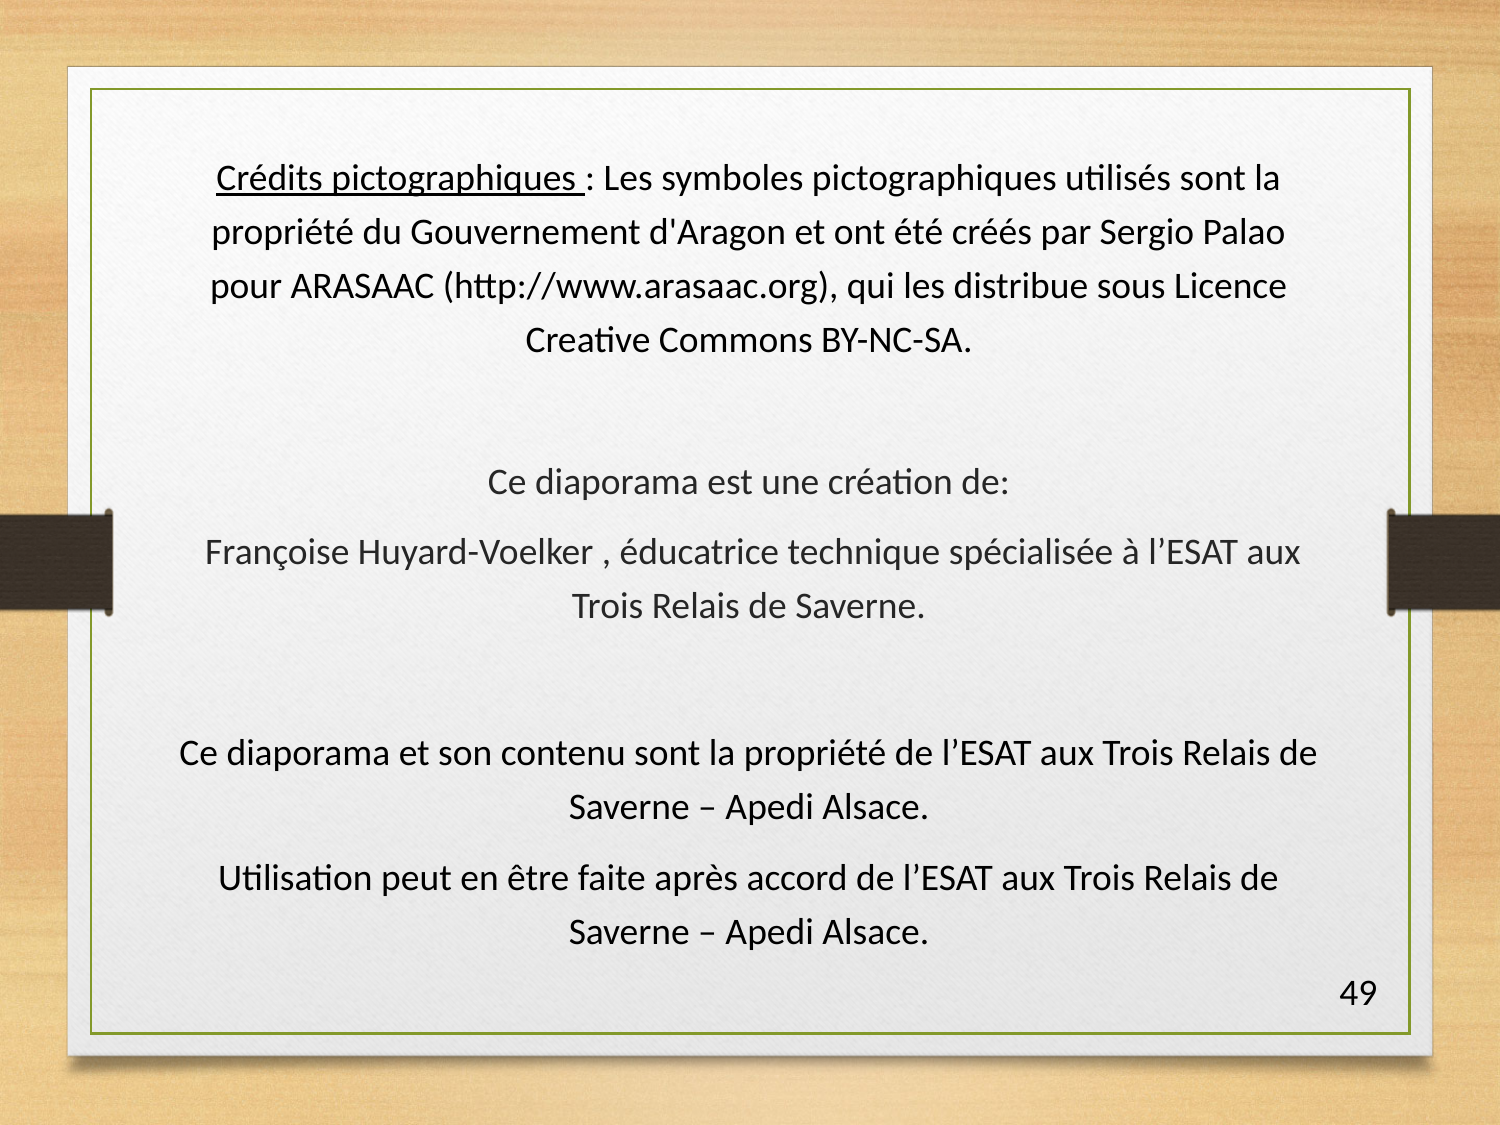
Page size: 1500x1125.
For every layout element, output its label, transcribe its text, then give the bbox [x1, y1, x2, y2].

picture [0, 0, 1500, 1125]
list Crédits pictographiques : Les symboles pictographiques utilisés sont la propriété du Gouvernement d'Aragon et ont été créés par Sergio Palao pour ARASAAC (http://www.arasaac.org), qui les distribue sous Licence Creative Commons BY-NC-SA. Ce diaporama est une création de: Françoise Huyard-Voelker , éducatrice technique spécialisée à l’ESAT aux Trois Relais de Saverne. Ce diaporama et son contenu sont la propriété de l’ESAT aux Trois Relais de Saverne – Apedi Alsace. Utilisation peut en être faite après accord de l’ESAT aux Trois Relais de Saverne – Apedi Alsace. [157, 136, 1341, 964]
text_box 49 [1324, 960, 1399, 1020]
